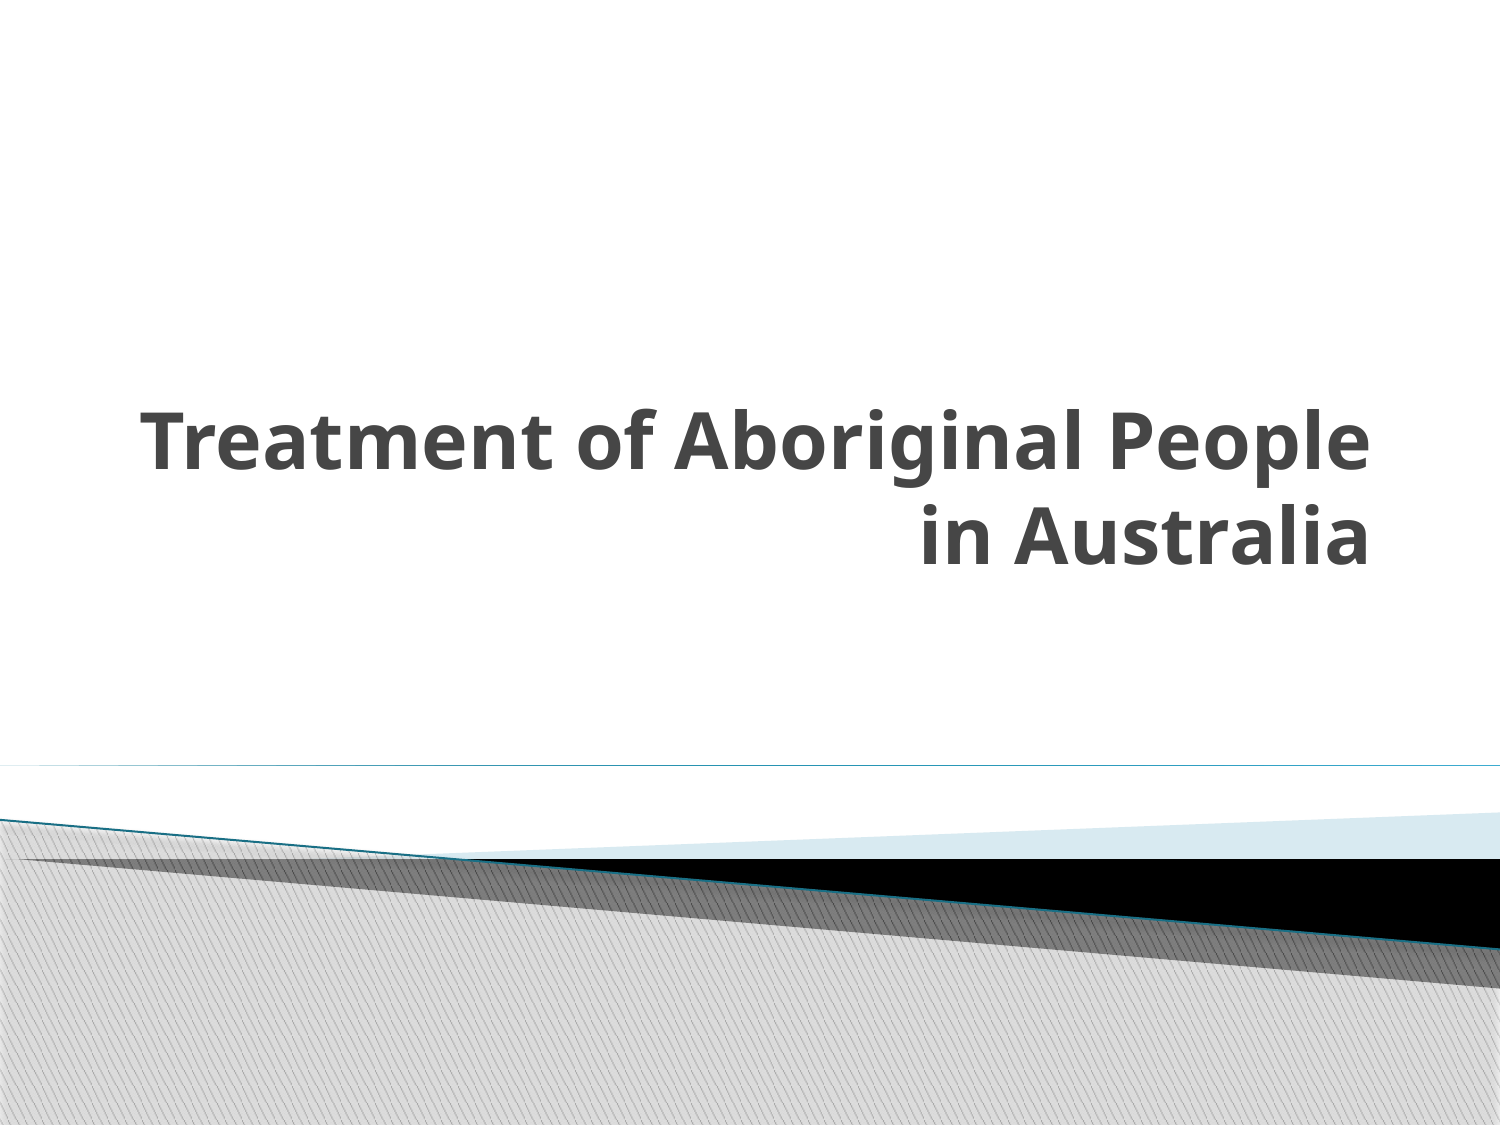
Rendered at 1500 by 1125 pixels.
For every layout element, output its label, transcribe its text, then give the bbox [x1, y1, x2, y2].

picture [5, 859, 1500, 989]
title Treatment of Aboriginal People in Australia [112, 287, 1388, 588]
